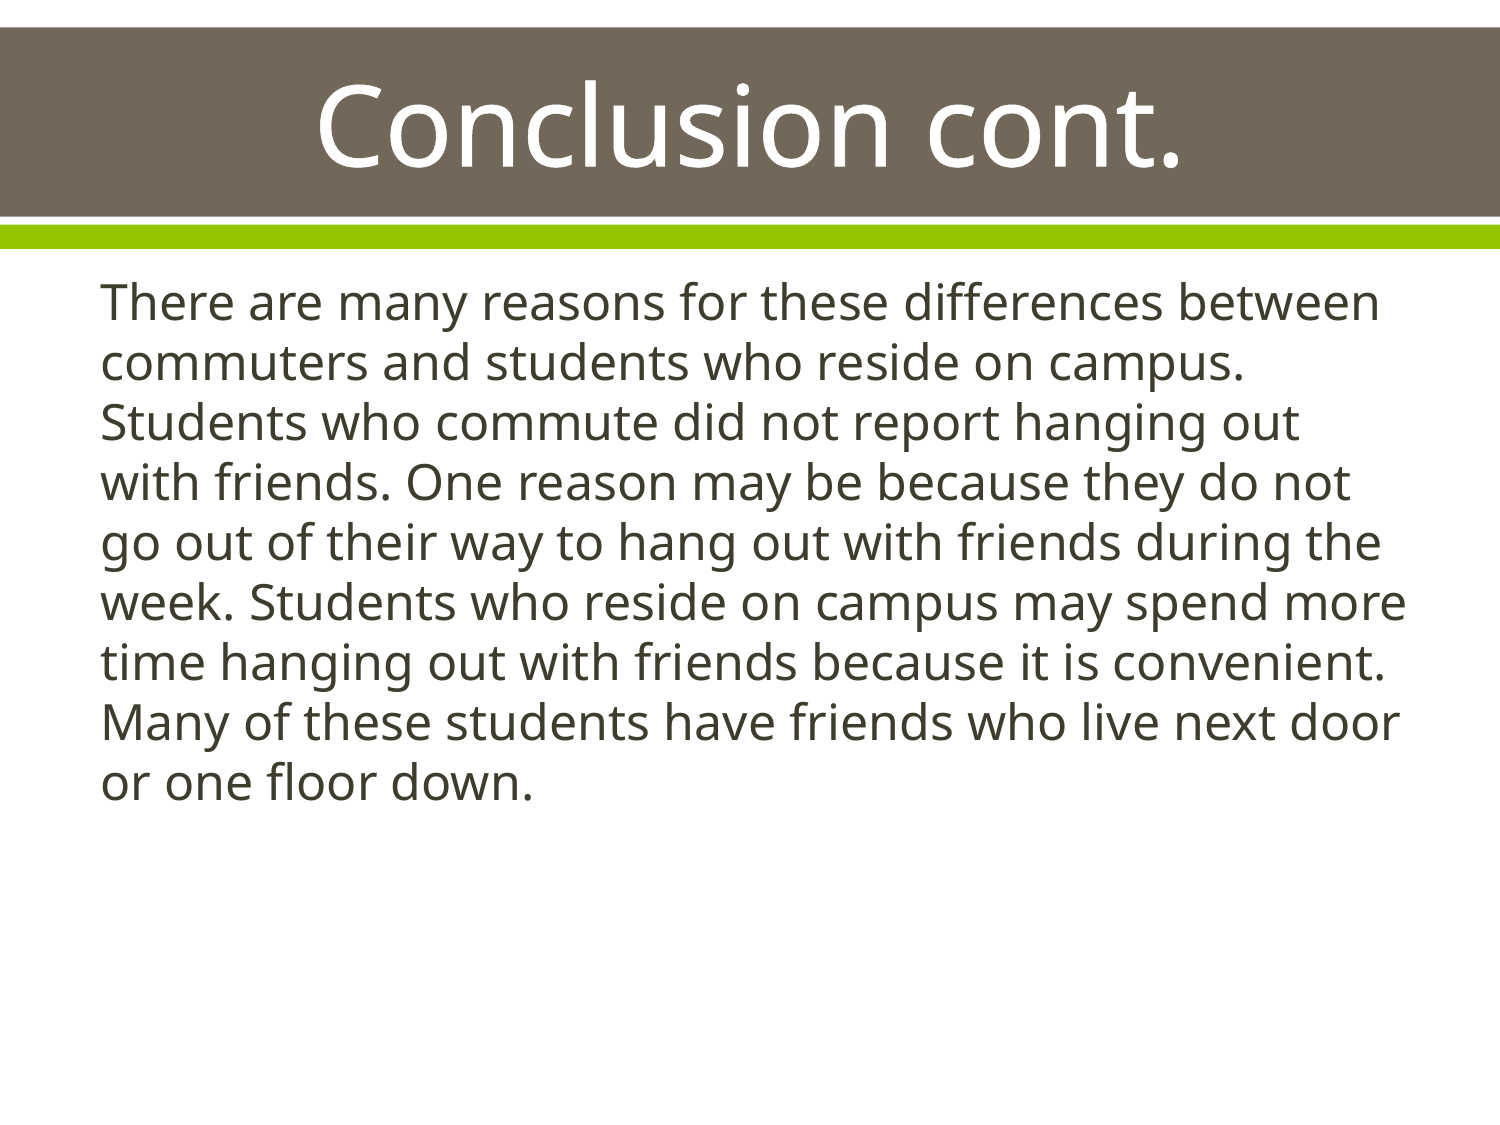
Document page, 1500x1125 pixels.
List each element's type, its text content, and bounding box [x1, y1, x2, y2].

title Conclusion cont. [75, 29, 1425, 213]
list There are many reasons for these differences between commuters and students who reside on campus. Students who commute did not report hanging out with friends. One reason may be because they do not go out of their way to hang out with friends during the week. Students who reside on campus may spend more time hanging out with friends because it is convenient. Many of these students have friends who live next door or one floor down. [75, 262, 1425, 1005]
